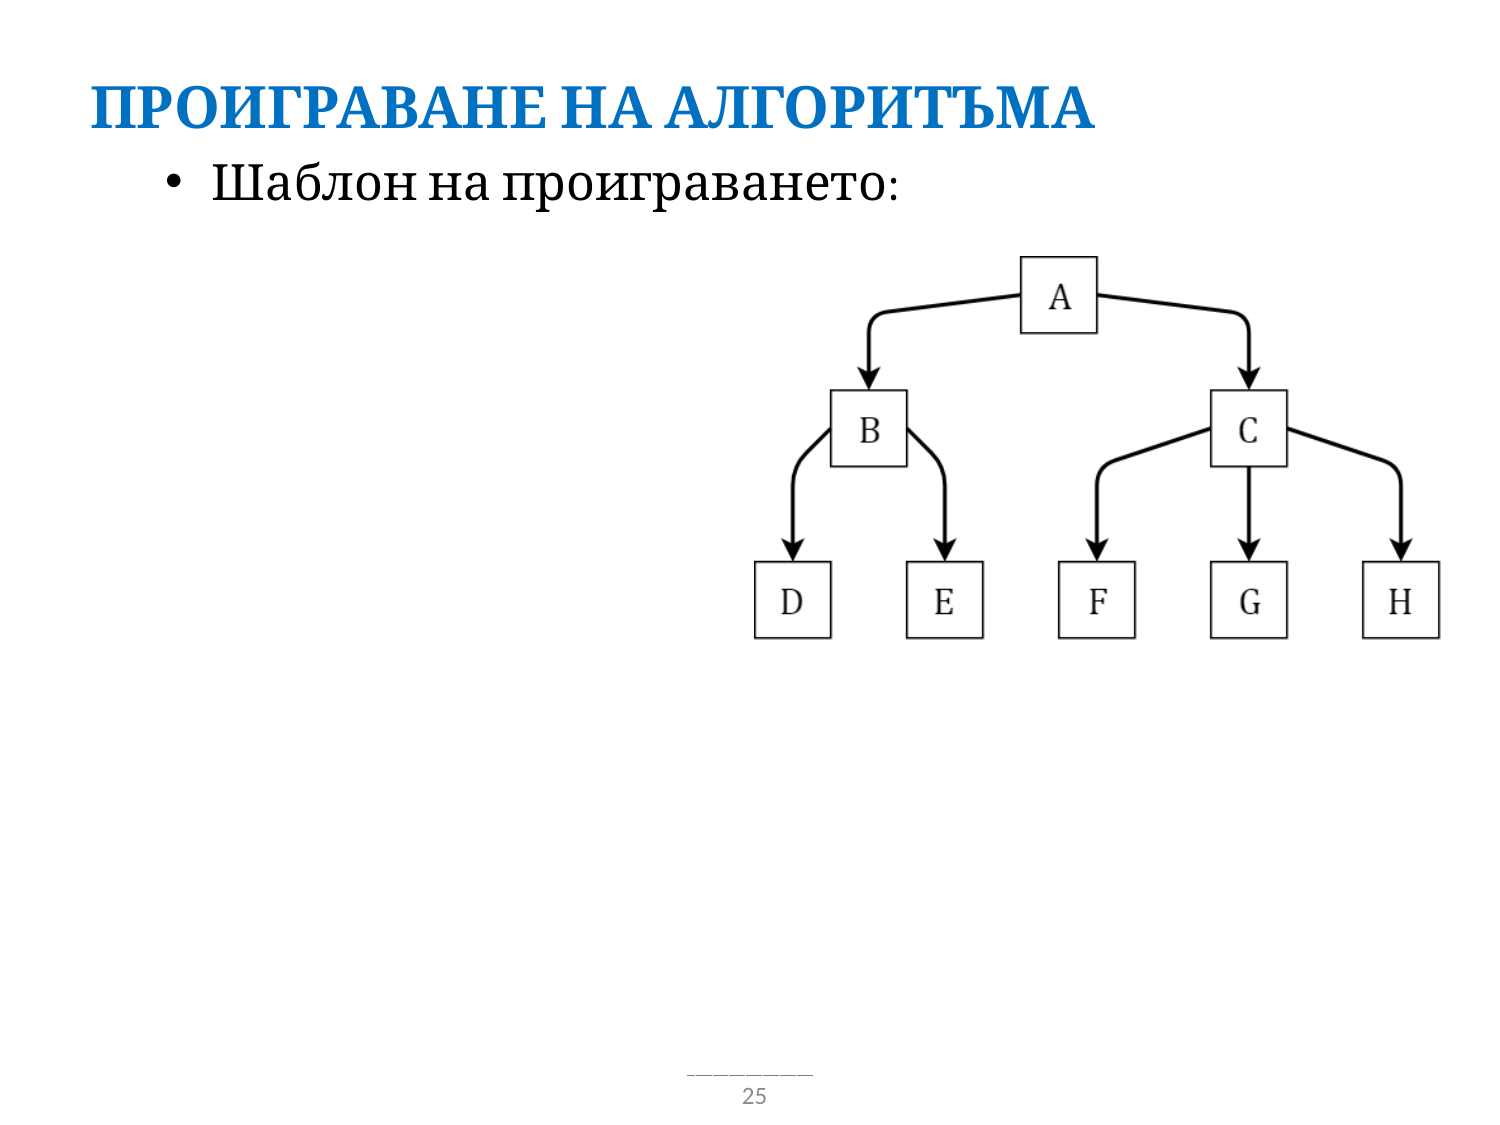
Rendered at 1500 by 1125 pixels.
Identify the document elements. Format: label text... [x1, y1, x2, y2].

picture [753, 256, 1442, 641]
slide_number 25 [579, 1065, 930, 1125]
